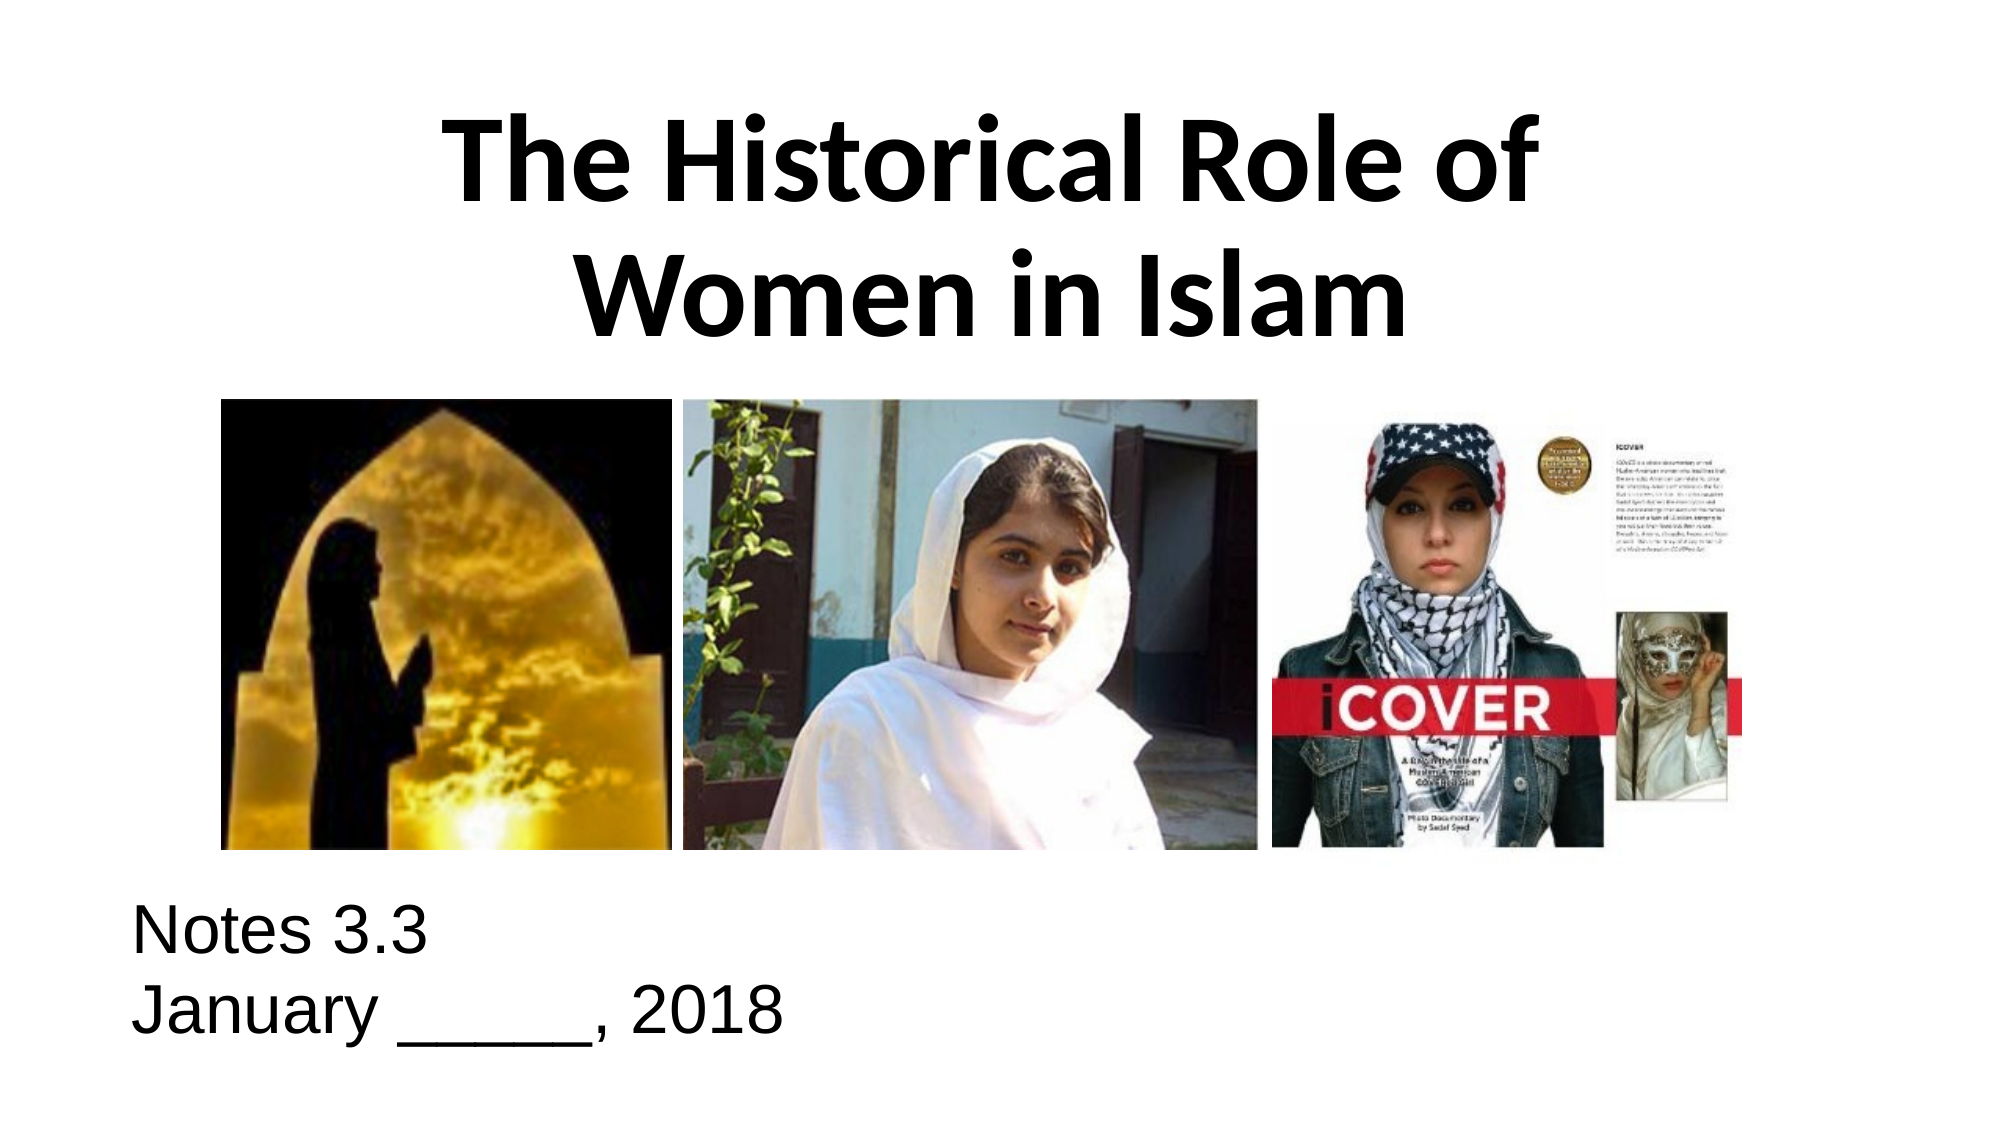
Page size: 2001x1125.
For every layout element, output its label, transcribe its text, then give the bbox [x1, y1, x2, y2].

picture [221, 398, 672, 850]
subtitle Notes 3.3 January _____, 2018 [116, 899, 909, 1064]
picture [683, 398, 1261, 850]
picture [1272, 385, 1742, 886]
title The Historical Role of Women in Islam [241, 61, 1742, 371]
